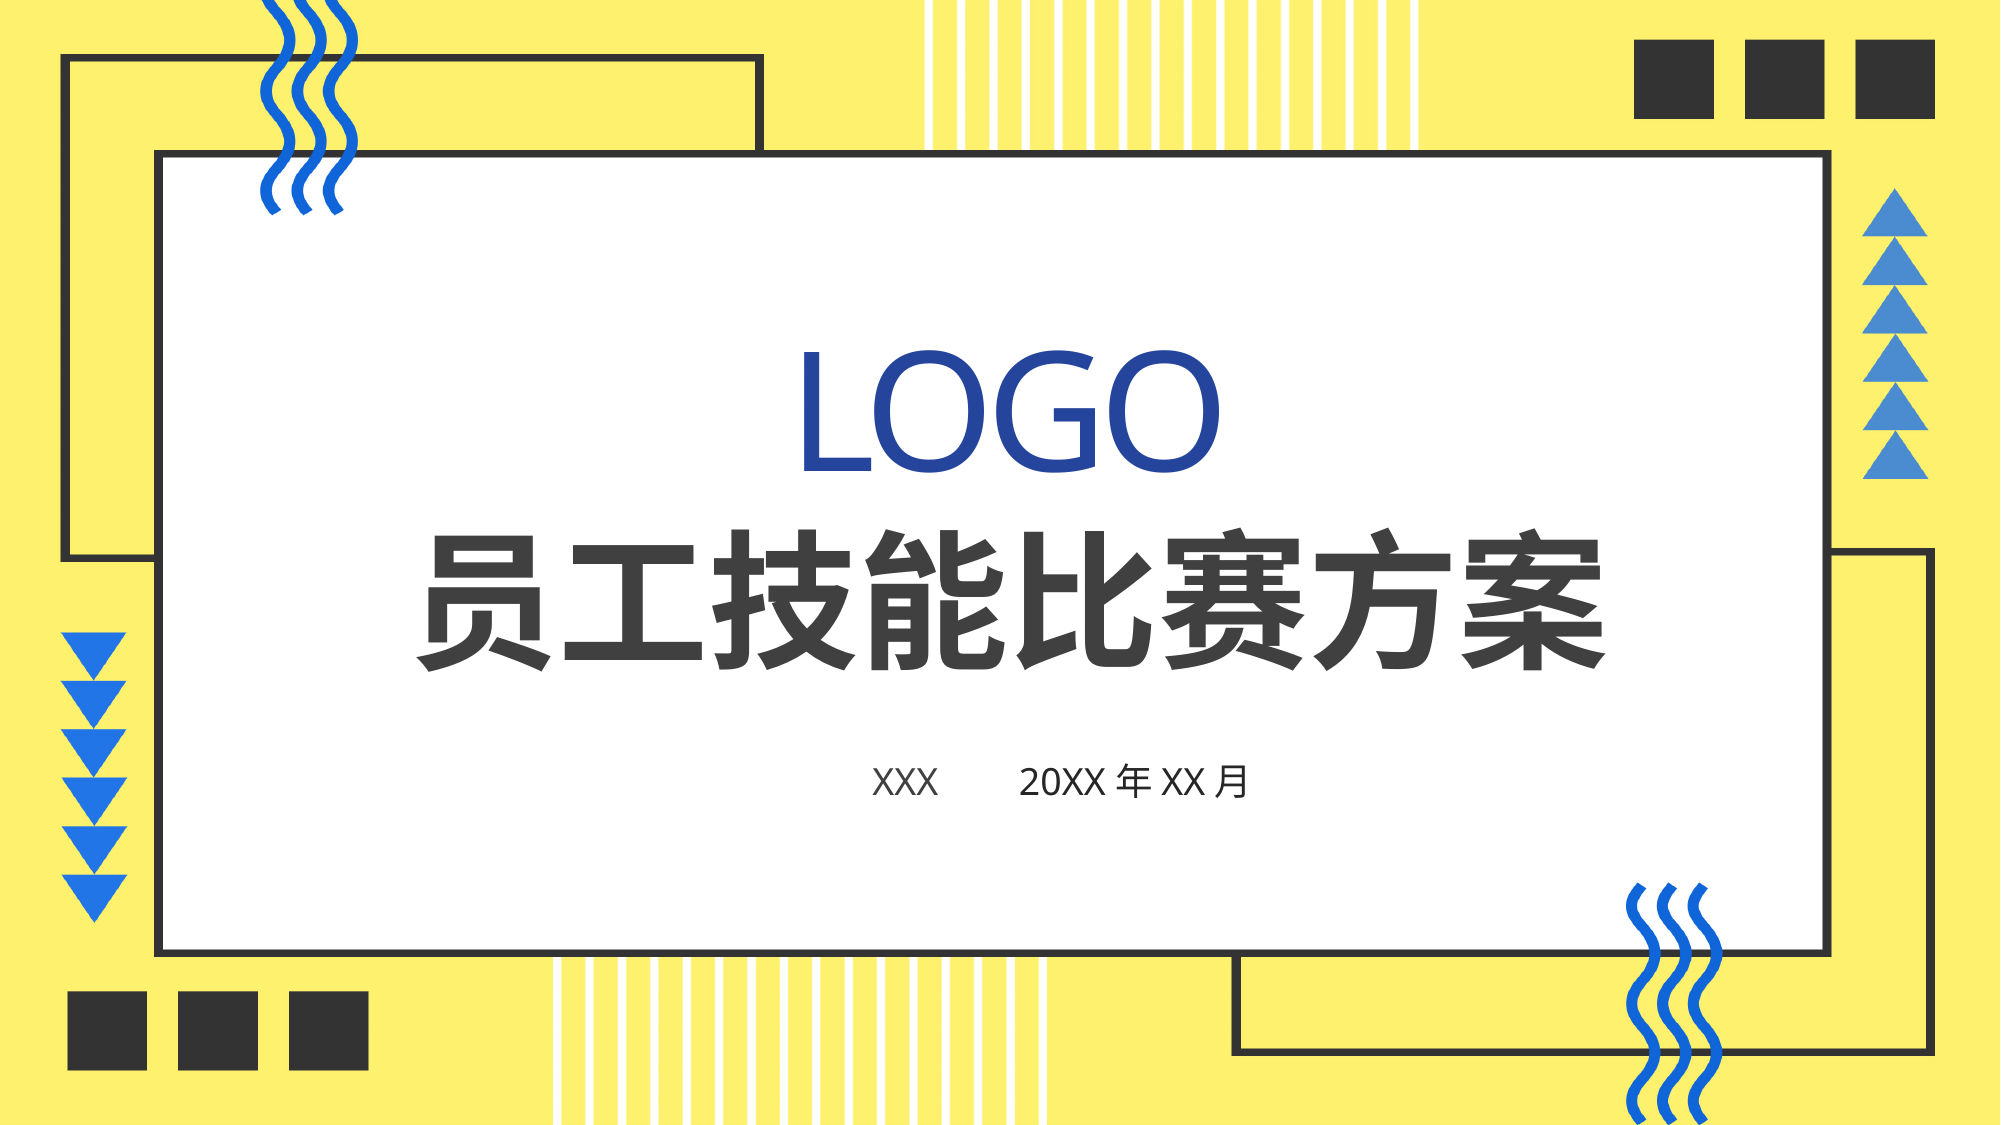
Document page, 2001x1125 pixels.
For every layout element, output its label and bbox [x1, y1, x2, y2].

text_box [393, 297, 1624, 804]
picture [0, 0, 2001, 1125]
